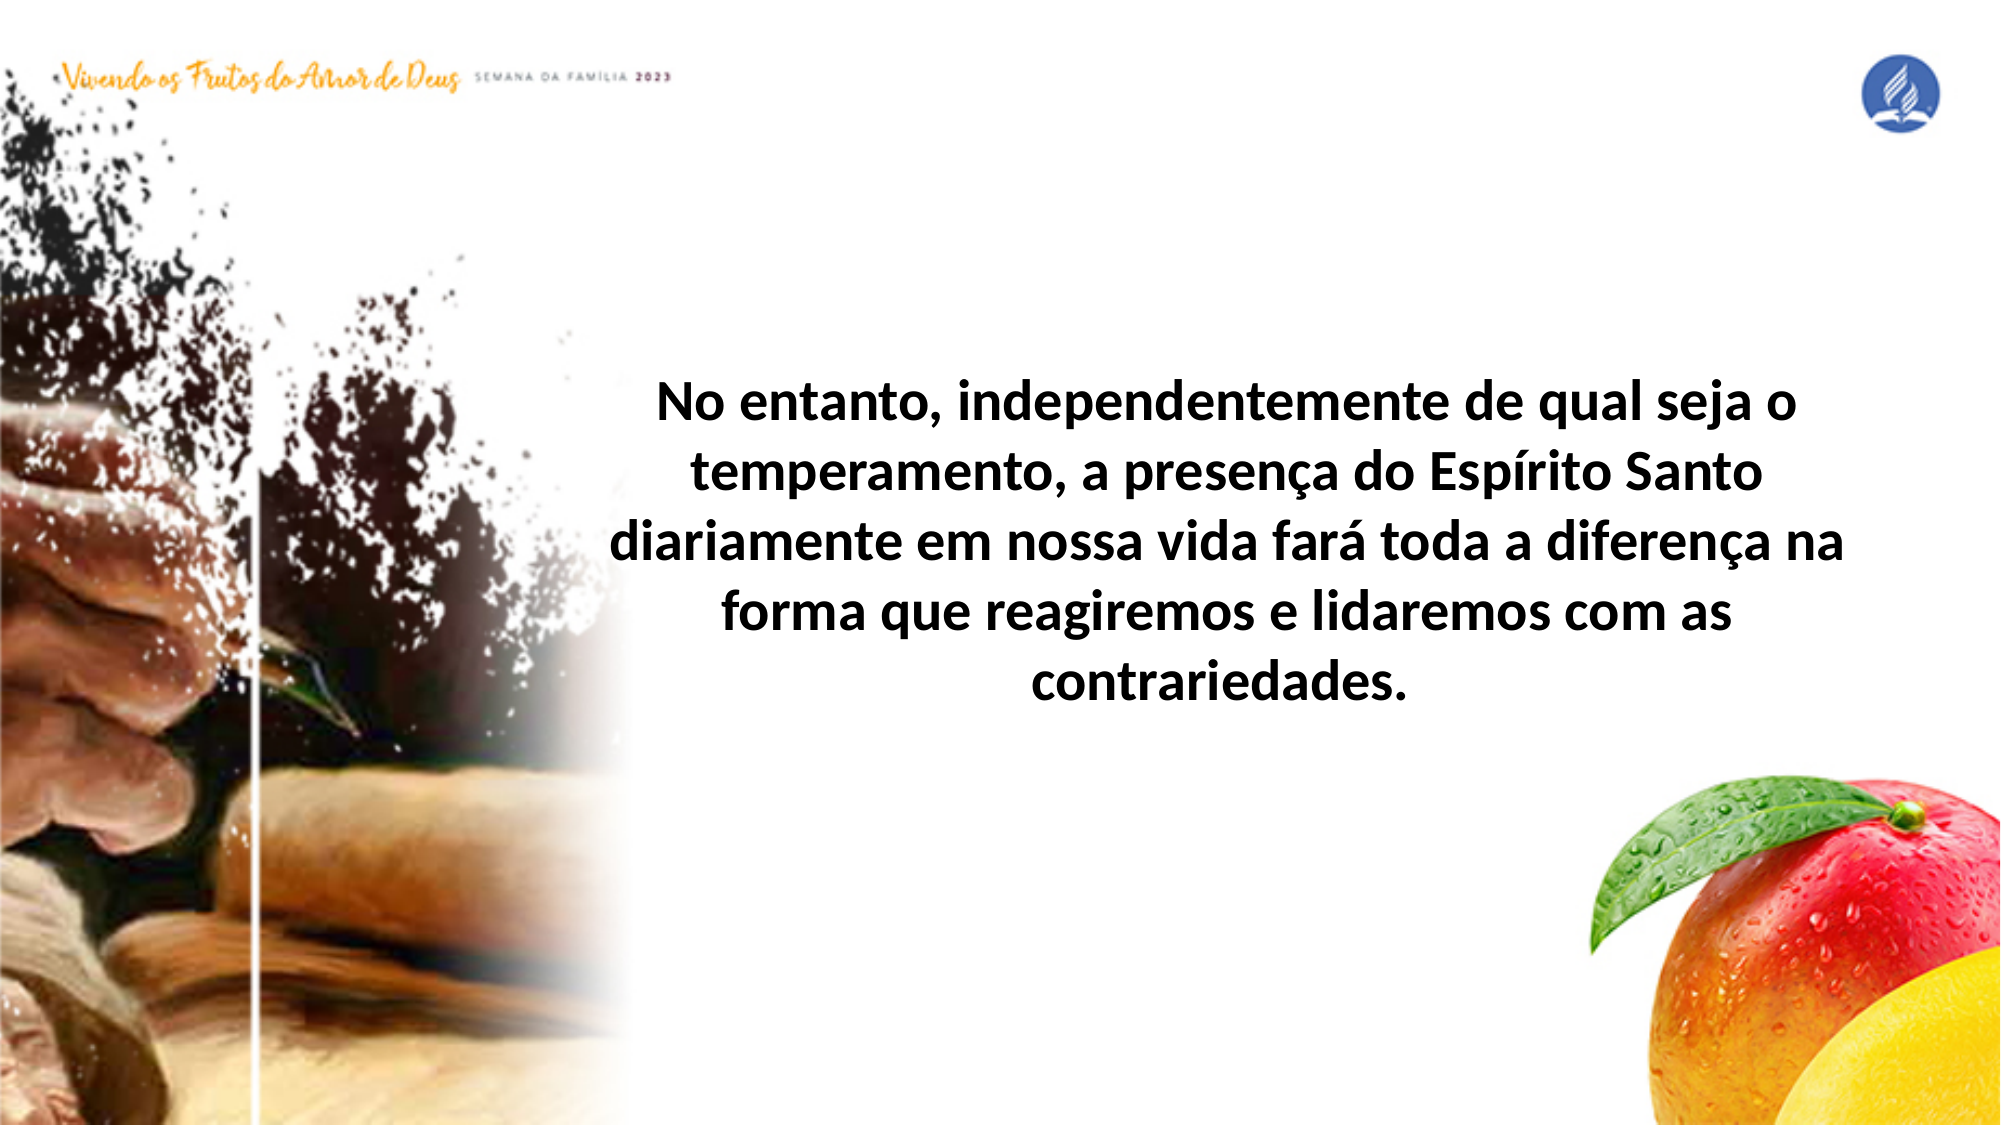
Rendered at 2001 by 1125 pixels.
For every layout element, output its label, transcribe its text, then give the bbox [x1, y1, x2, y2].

text_box No entanto, independentemente de qual seja o temperamento, a presença do Espírito Santo diariamente em nossa vida fará toda a diferença na forma que reagiremos e lidaremos com as contrariedades. [560, 355, 1901, 720]
picture [0, 0, 2001, 1125]
